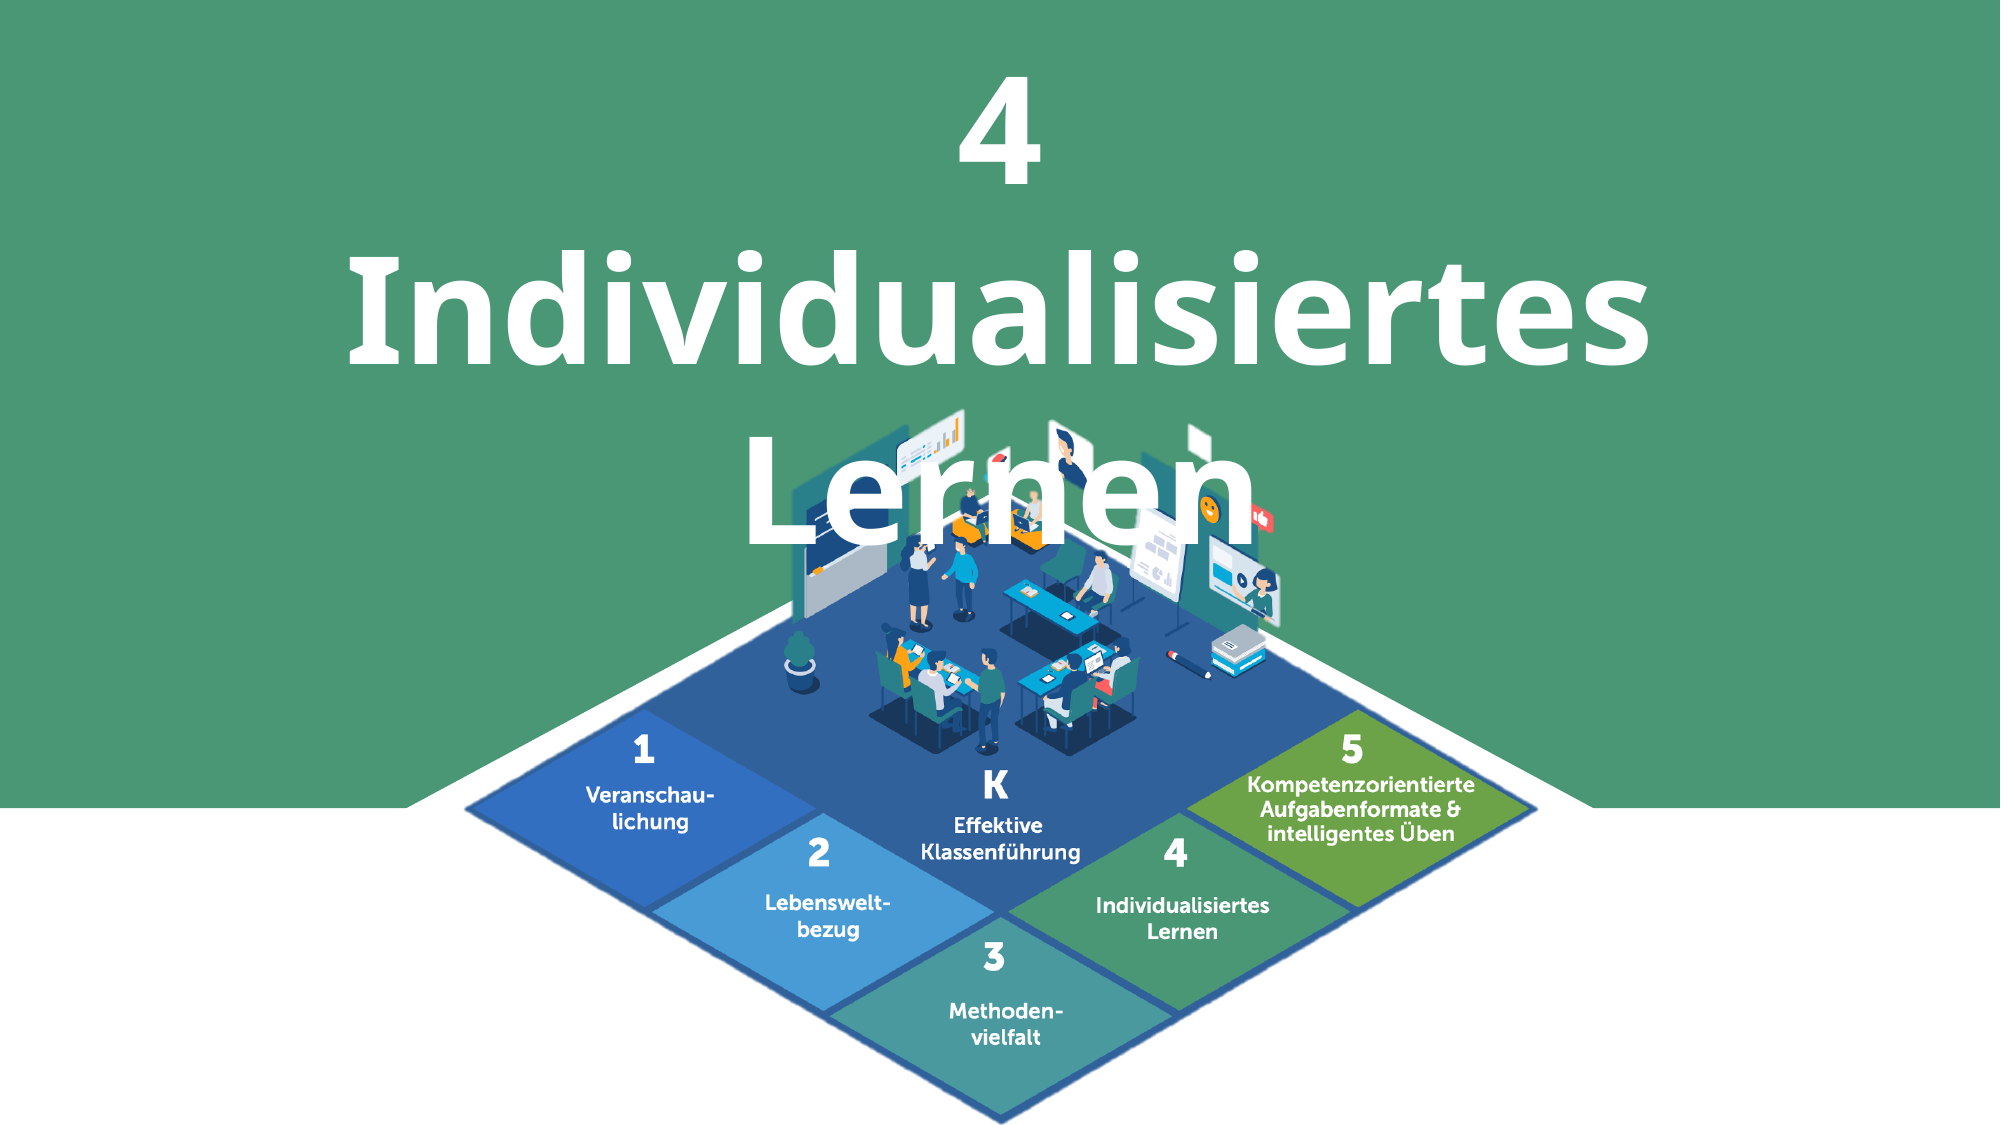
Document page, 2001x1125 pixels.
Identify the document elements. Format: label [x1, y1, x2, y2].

picture [441, 387, 1559, 1125]
